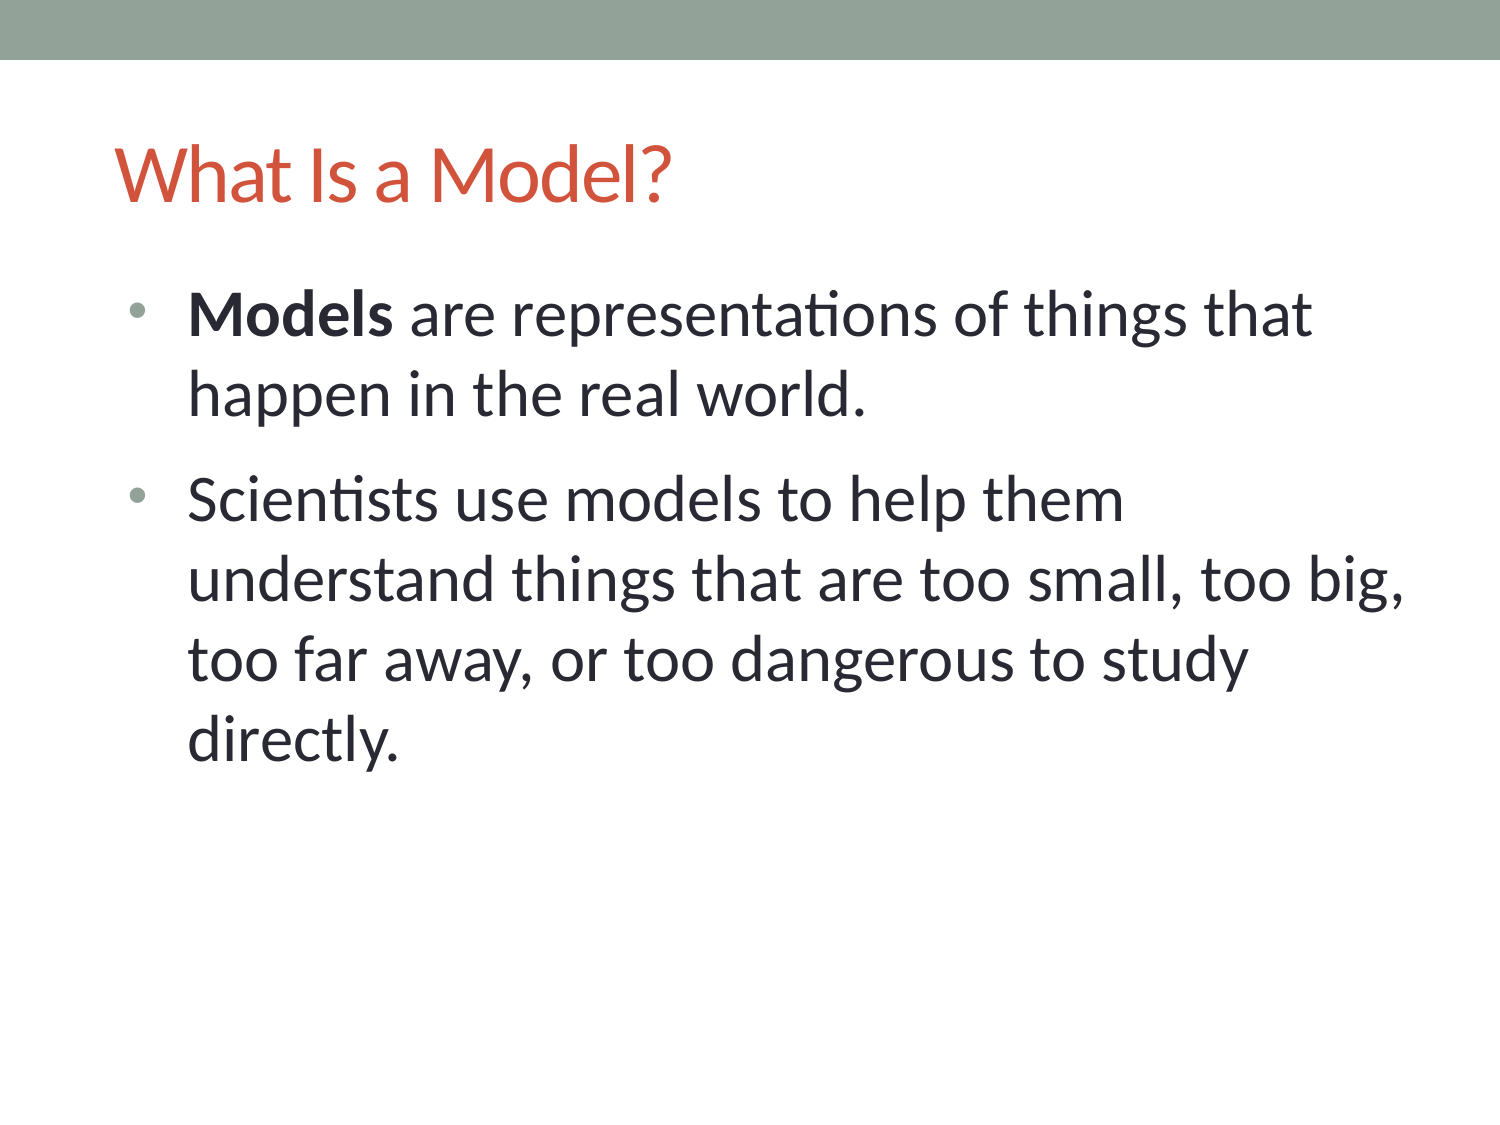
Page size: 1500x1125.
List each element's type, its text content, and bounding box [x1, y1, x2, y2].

list Models are representations of things that happen in the real world. Scientists use models to help them understand things that are too small, too big, too far away, or too dangerous to study directly. [112, 262, 1425, 1063]
title What Is a Model? [99, 87, 1425, 250]
